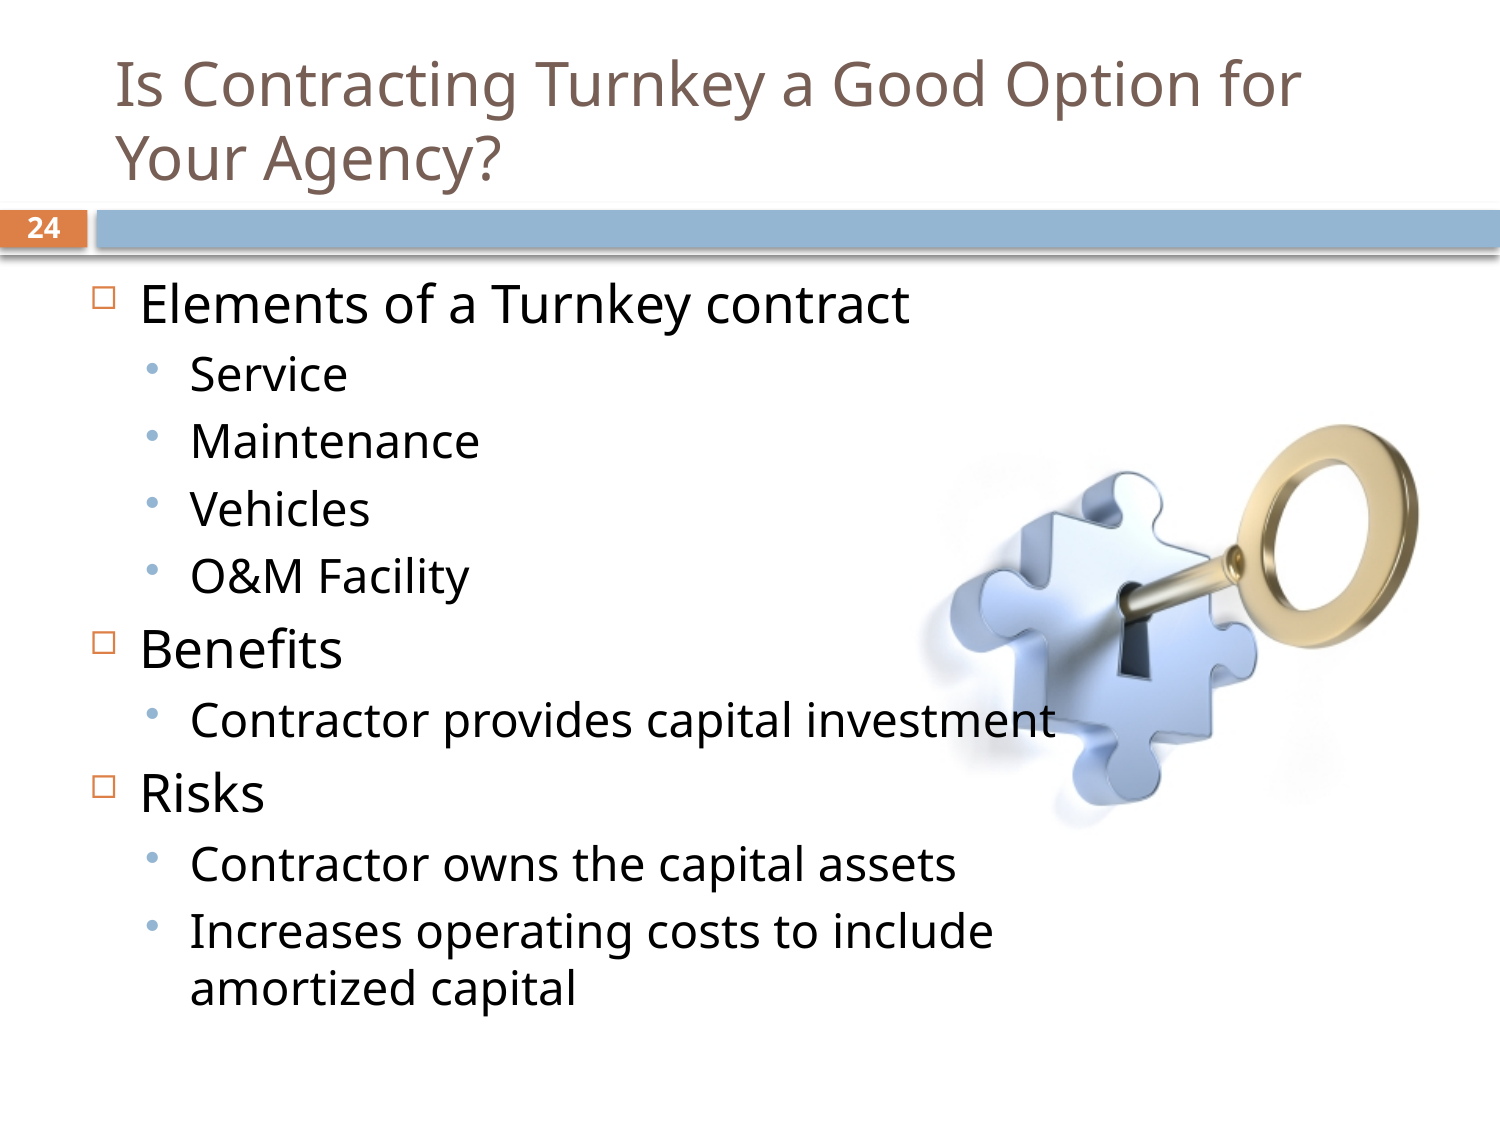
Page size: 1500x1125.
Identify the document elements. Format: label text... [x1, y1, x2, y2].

slide_number 24 [0, 208, 88, 249]
picture [885, 387, 1500, 865]
title Is Contracting Turnkey a Good Option for Your Agency? [100, 37, 1438, 200]
list Elements of a Turnkey contract Service Maintenance Vehicles O&M Facility Benefits Contractor provides capital investment Risks Contractor owns the capital assets Increases operating costs to include amortized capital [75, 262, 1075, 1050]
